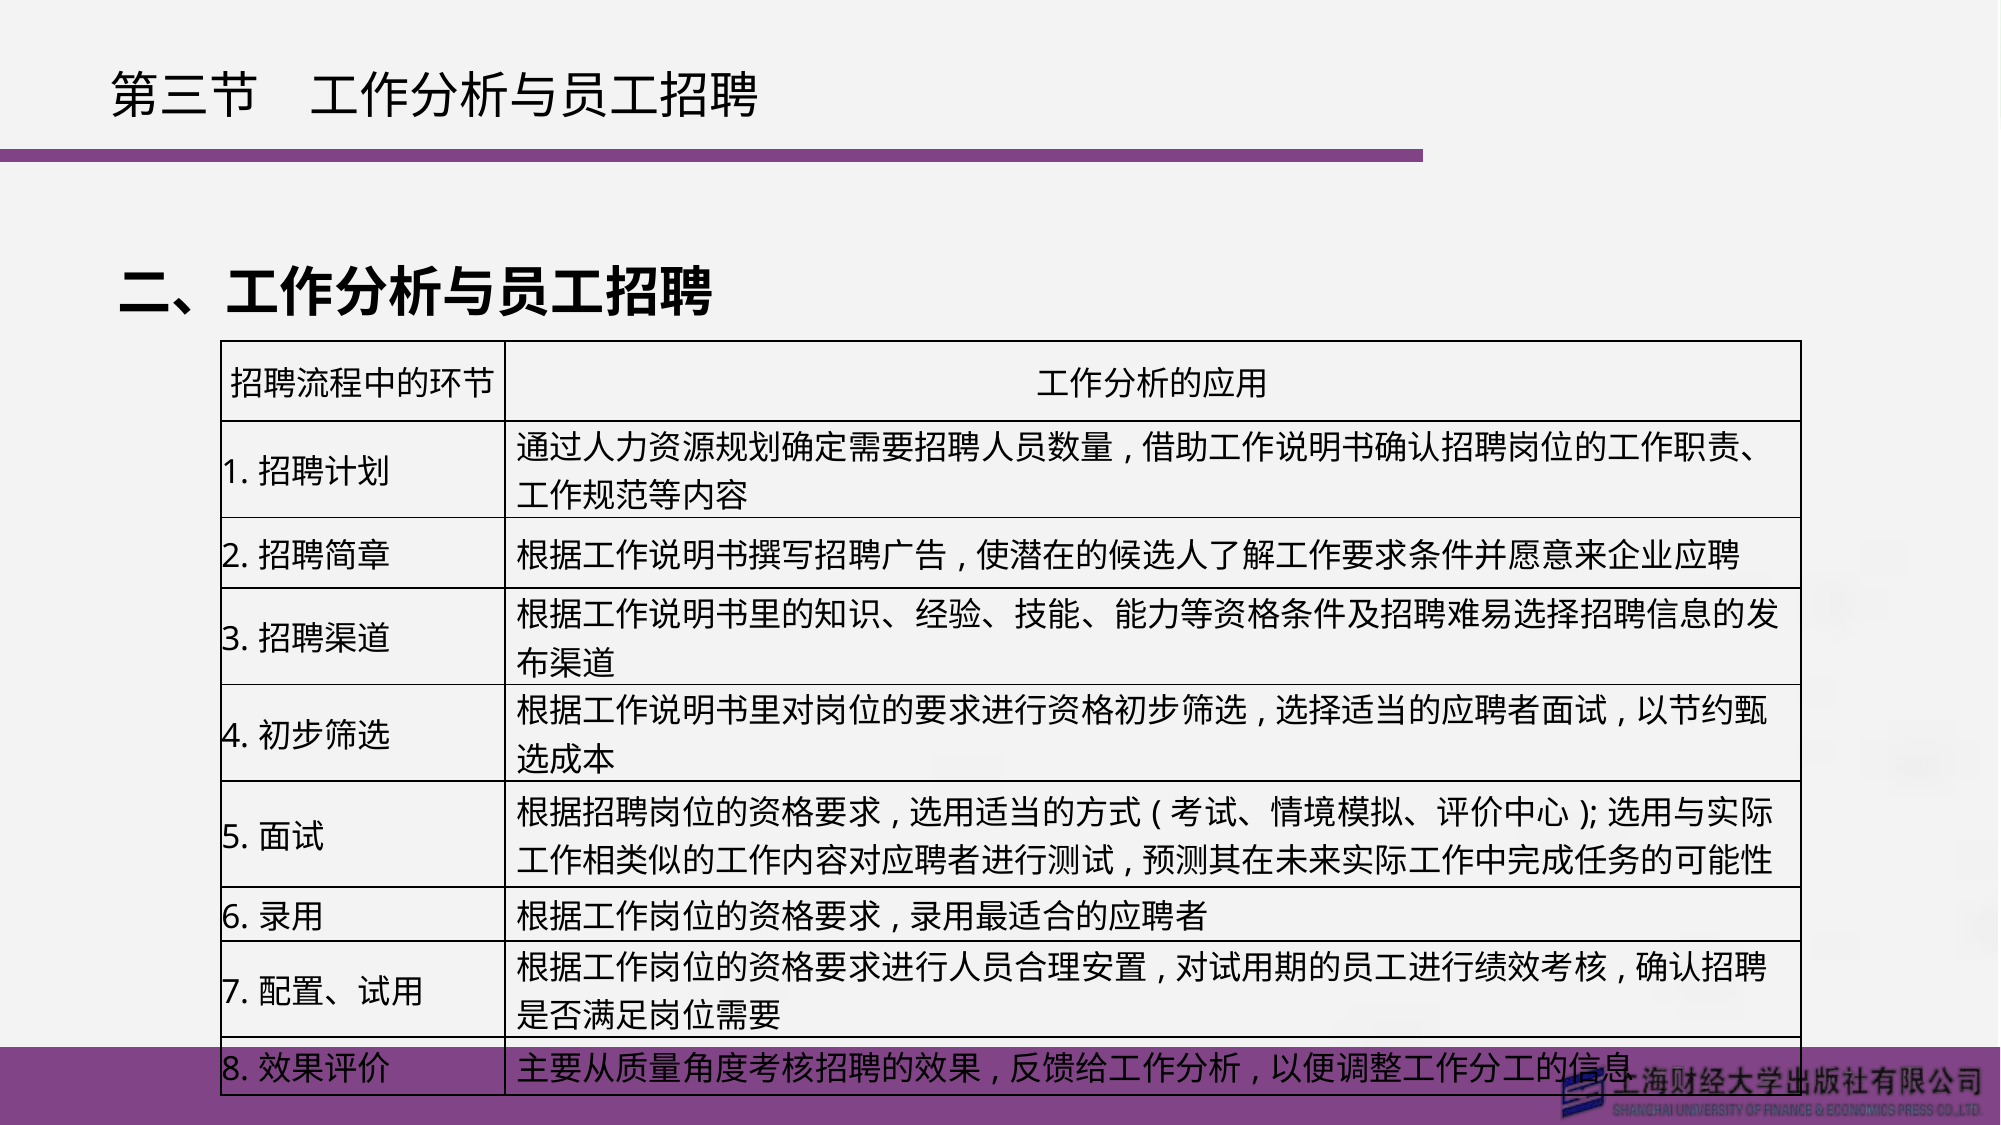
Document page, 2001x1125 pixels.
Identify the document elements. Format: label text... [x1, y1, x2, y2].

table_cell 1.招聘计划 [222, 422, 504, 517]
table_cell 根据工作岗位的资格要求,录用最适合的应聘者 [506, 888, 1800, 940]
table_cell 3.招聘渠道 [222, 589, 504, 684]
list 二、工作分析与员工招聘 [102, 233, 1898, 1032]
table_cell 5.面试 [222, 782, 504, 886]
table_cell 根据工作岗位的资格要求进行人员合理安置,对试用期的员工进行绩效考核,确认招聘是否满足岗位需要 [506, 942, 1800, 1036]
table_cell 4.初步筛选 [222, 685, 504, 780]
table_header 招聘流程中的环节 [222, 342, 504, 420]
picture [0, 0, 2001, 1125]
table_cell 根据工作说明书里的知识、经验、技能、能力等资格条件及招聘难易选择招聘信息的发布渠道 [506, 589, 1800, 684]
table_cell 根据工作说明书撰写招聘广告,使潜在的候选人了解工作要求条件并愿意来企业应聘 [506, 518, 1800, 587]
table_cell 2.招聘简章 [222, 518, 504, 587]
table_cell 根据工作说明书里对岗位的要求进行资格初步筛选,选择适当的应聘者面试,以节约甄选成本 [506, 685, 1800, 780]
table_cell 6.录用 [222, 888, 504, 940]
table_cell 8.效果评价 [222, 1038, 504, 1094]
table_cell 主要从质量角度考核招聘的效果,反馈给工作分析,以便调整工作分工的信息 [506, 1038, 1800, 1094]
table_cell 根据招聘岗位的资格要求,选用适当的方式(考试、情境模拟、评价中心);选用与实际工作相类似的工作内容对应聘者进行测试,预测其在未来实际工作中完成任务的可能性 [506, 782, 1800, 886]
title 第三节 工作分析与员工招聘 [94, 42, 1451, 146]
table_cell 7.配置、试用 [222, 942, 504, 1036]
table_header 工作分析的应用 [506, 342, 1800, 420]
table_cell 通过人力资源规划确定需要招聘人员数量,借助工作说明书确认招聘岗位的工作职责、工作规范等内容 [506, 422, 1800, 517]
